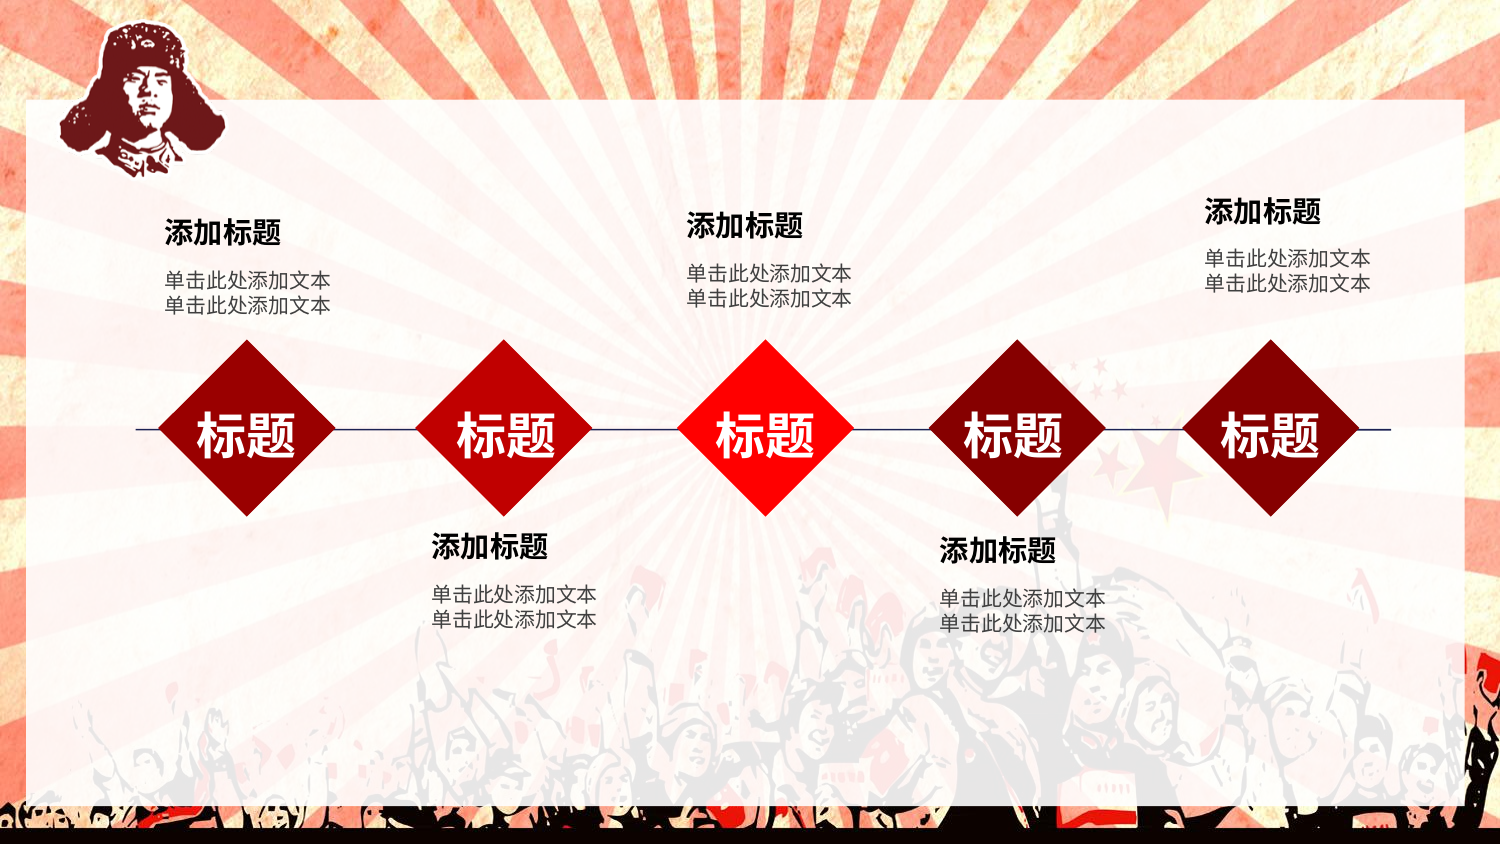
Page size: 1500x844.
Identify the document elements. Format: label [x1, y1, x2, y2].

text_box [1182, 339, 1360, 517]
text_box [415, 339, 593, 517]
text_box [150, 207, 382, 327]
text_box [671, 200, 943, 319]
text_box [928, 339, 1106, 517]
picture [0, 0, 1500, 844]
text_box [925, 525, 1196, 645]
text_box [676, 339, 855, 517]
text_box [416, 520, 688, 640]
text_box [158, 339, 336, 517]
text_box [1190, 185, 1461, 305]
